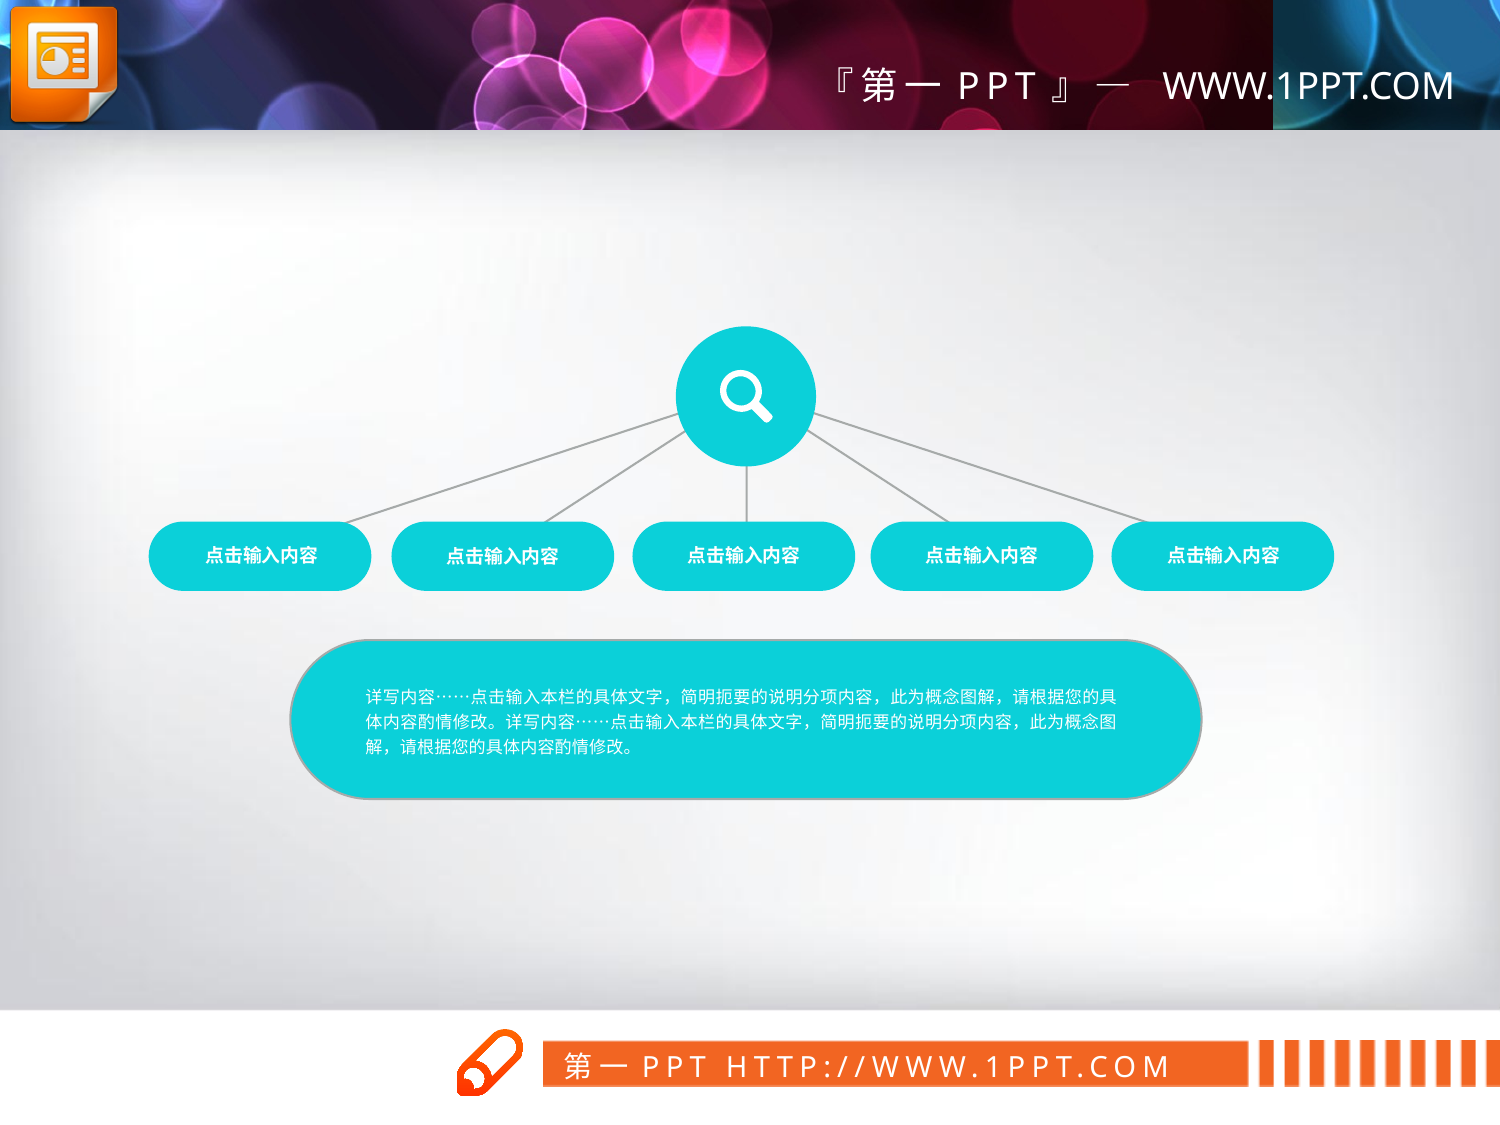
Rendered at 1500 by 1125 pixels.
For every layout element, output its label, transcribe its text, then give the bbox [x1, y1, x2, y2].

text_box [158, 521, 362, 532]
text_box 详写内容……点击输入本栏的具体文字，简明扼要的说明分项内容，此为概念图解，请根据您的具体内容酌情修改。详写内容……点击输入本栏的具体文字，简明扼要的说明分项内容，此为概念图解，请根据您的具体内容酌情修改。 [365, 675, 1119, 765]
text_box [675, 326, 817, 467]
text_box 点击输入内容 [151, 532, 373, 581]
text_box [1121, 581, 1324, 591]
text_box [401, 521, 605, 532]
text_box [159, 581, 361, 591]
text_box 点击输入内容 [871, 532, 1093, 581]
text_box 点击输入内容 [633, 532, 855, 581]
text_box 点击输入内容 [392, 532, 614, 581]
text_box [642, 521, 846, 532]
text_box [1122, 521, 1324, 531]
text_box [642, 581, 845, 591]
text_box [290, 640, 1202, 800]
text_box 点击输入内容 [1113, 531, 1334, 581]
text_box [401, 581, 604, 591]
text_box [881, 581, 1083, 591]
picture [0, 0, 1500, 1012]
text_box [880, 521, 1084, 532]
picture [543, 1040, 1500, 1087]
